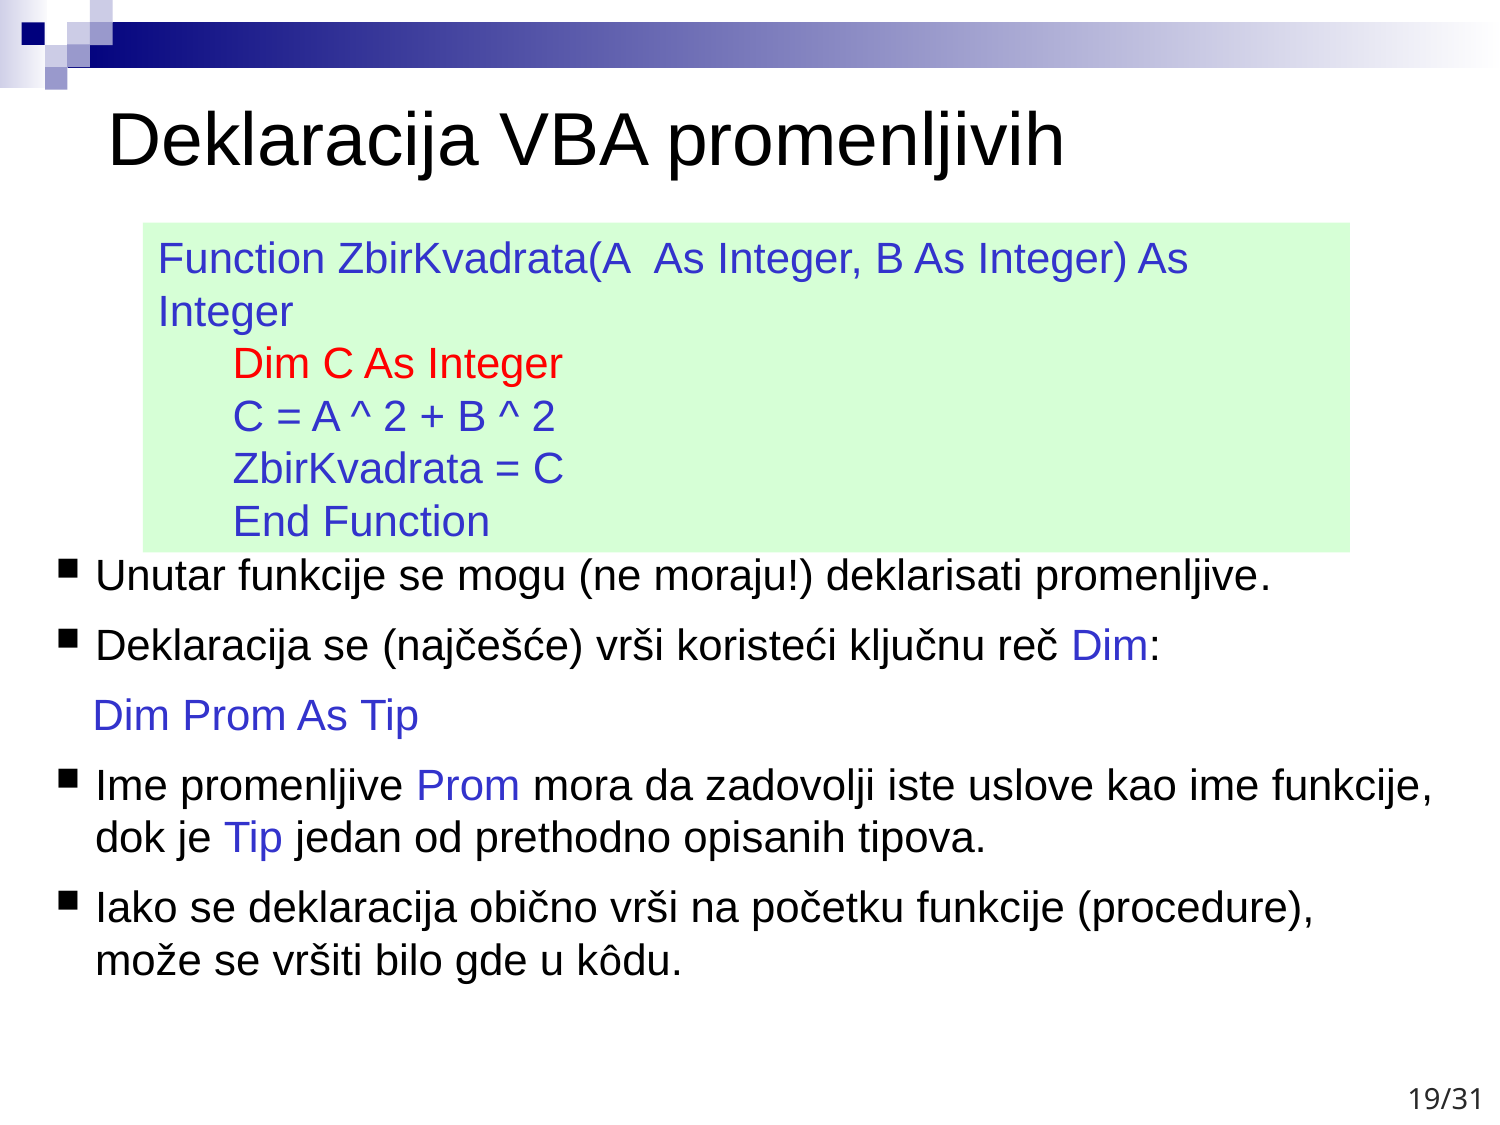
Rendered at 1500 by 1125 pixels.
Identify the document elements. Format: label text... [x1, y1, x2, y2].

title Deklaracija VBA promenljivih [92, 75, 1090, 197]
text_box 19/31 [1374, 1072, 1500, 1123]
text_box Function ZbirKvadrata(A As Integer, B As Integer) As Integer Dim C As Integer C = A ^ 2 + B ^ 2 ZbirKvadrata = C End Function [142, 222, 1350, 553]
list Unutar funkcije se mogu (ne moraju!) deklarisati promenljive. Deklaracija se (najčešće) vrši koristeći ključnu reč Dim: Dim Prom As Tip Ime promenljive Prom mora da zadovolji iste uslove kao ime funkcije, dok je Tip jedan od prethodno opisanih tipova. Iako se deklaracija obično vrši na početku funkcije (procedure), može se vršiti bilo gde u kôdu. [46, 539, 1443, 1020]
